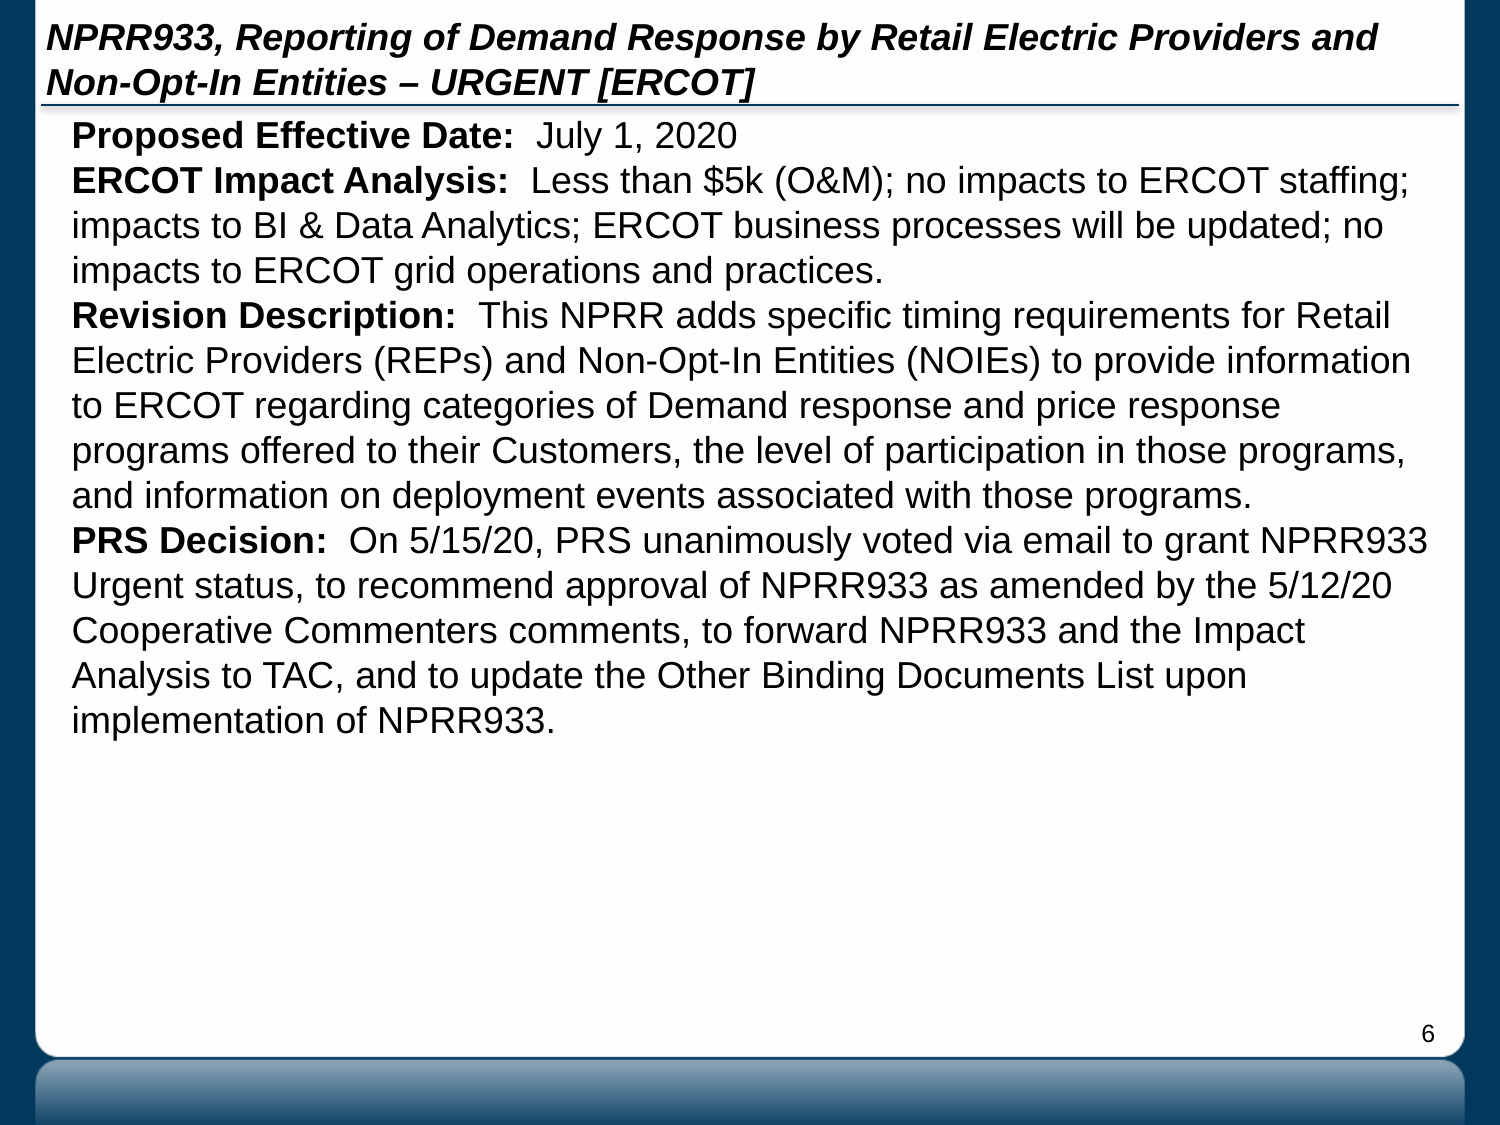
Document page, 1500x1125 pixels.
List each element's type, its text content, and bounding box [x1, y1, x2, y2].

title NPRR933, Reporting of Demand Response by Retail Electric Providers and Non-Opt-In Entities – URGENT [ERCOT] [31, 20, 1464, 97]
picture [35, 0, 1465, 1125]
text_box Proposed Effective Date: July 1, 2020 ERCOT Impact Analysis: Less than $5k (O&M); no impacts to ERCOT staffing; impacts to BI & Data Analytics; ERCOT business processes will be updated; no impacts to ERCOT grid operations and practices. Revision Description: This NPRR adds specific timing requirements for Retail Electric Providers (REPs) and Non-Opt-In Entities (NOIEs) to provide information to ERCOT regarding categories of Demand response and price response programs offered to their Customers, the level of participation in those programs, and information on deployment events associated with those programs. PRS Decision: On 5/15/20, PRS unanimously voted via email to grant NPRR933 Urgent status, to recommend approval of NPRR933 as amended by the 5/12/20 Cooperative Commenters comments, to forward NPRR933 and the Impact Analysis to TAC, and to update the Other Binding Documents List upon implementation of NPRR933. [56, 103, 1448, 749]
